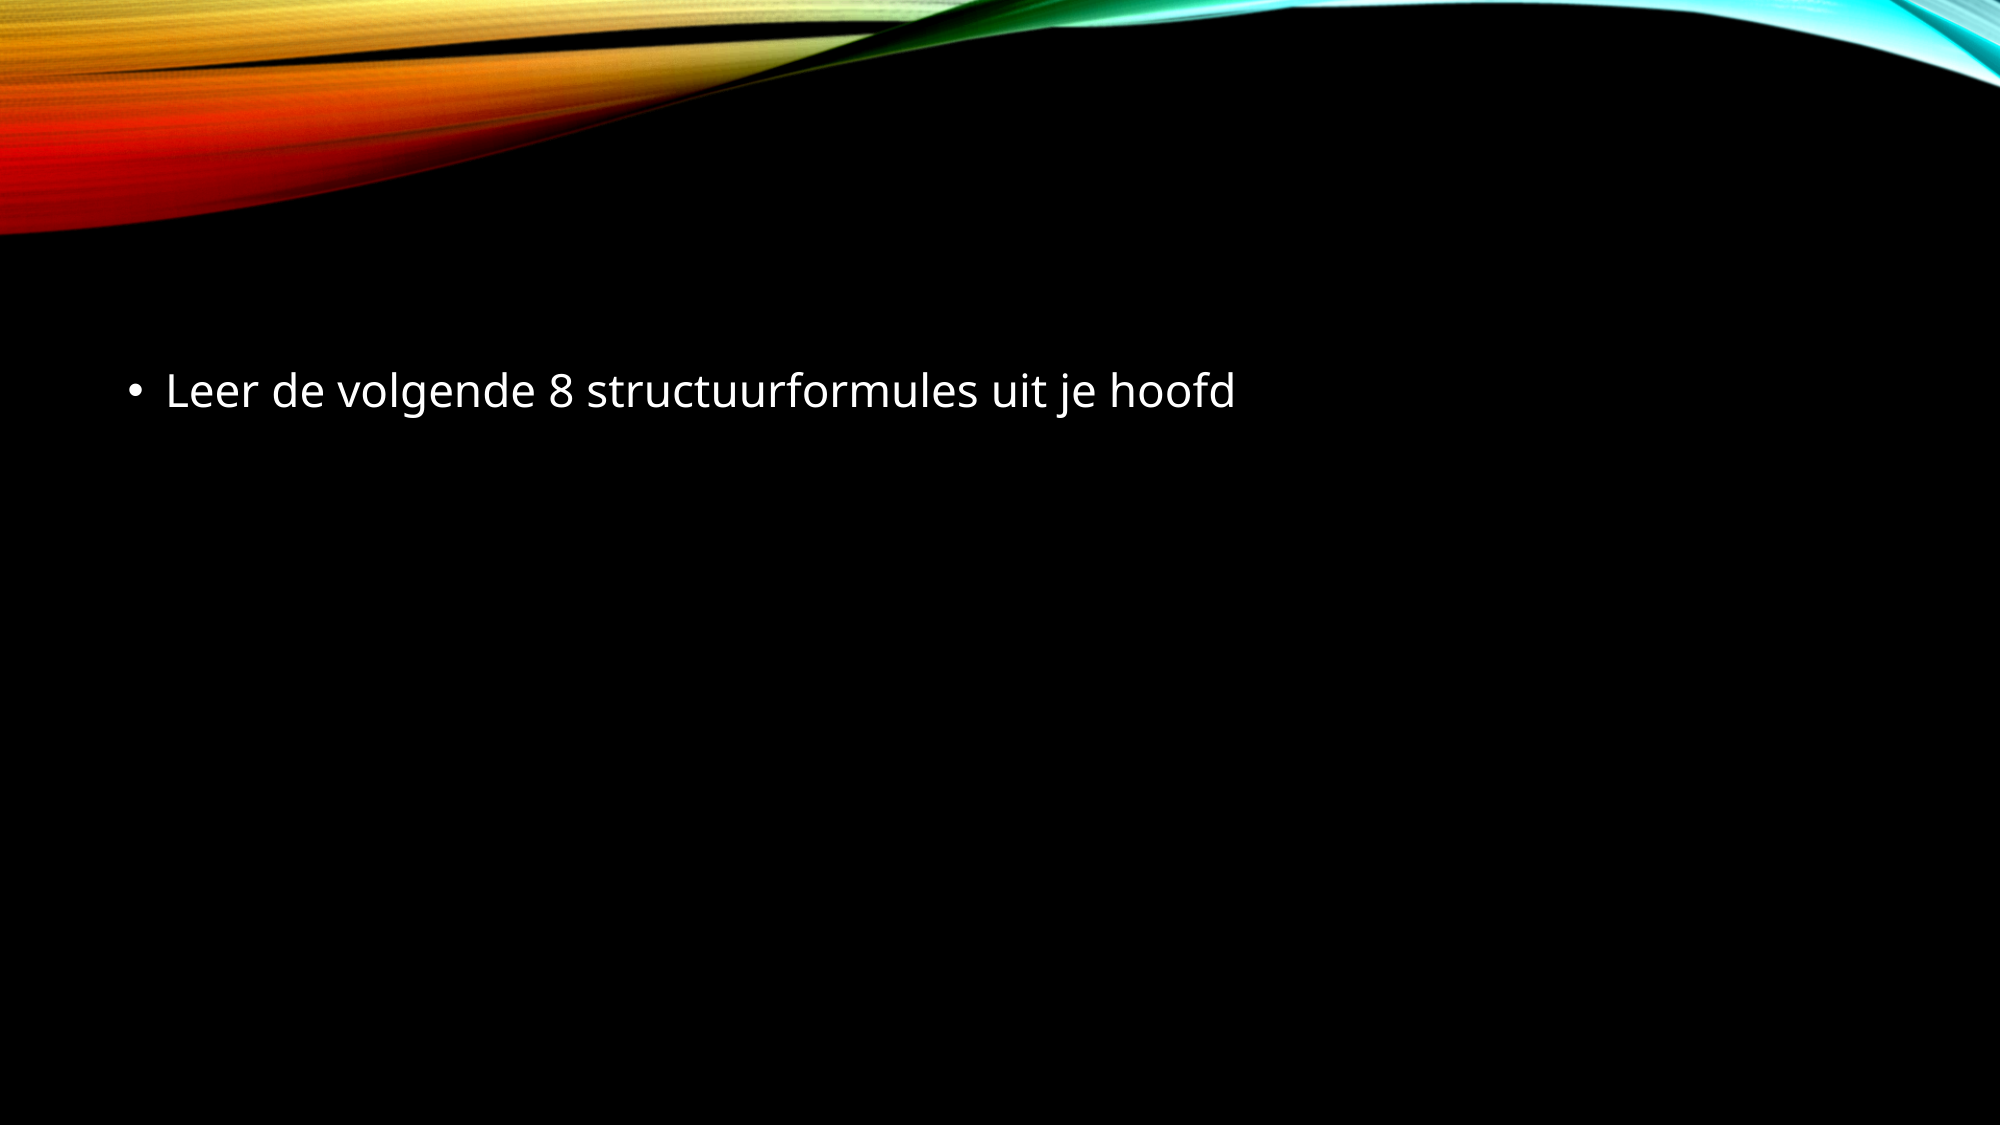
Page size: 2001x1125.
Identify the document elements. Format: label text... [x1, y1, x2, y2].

picture [0, 0, 2000, 237]
list Leer de volgende 8 structuurformules uit je hoofd [112, 360, 1888, 1021]
